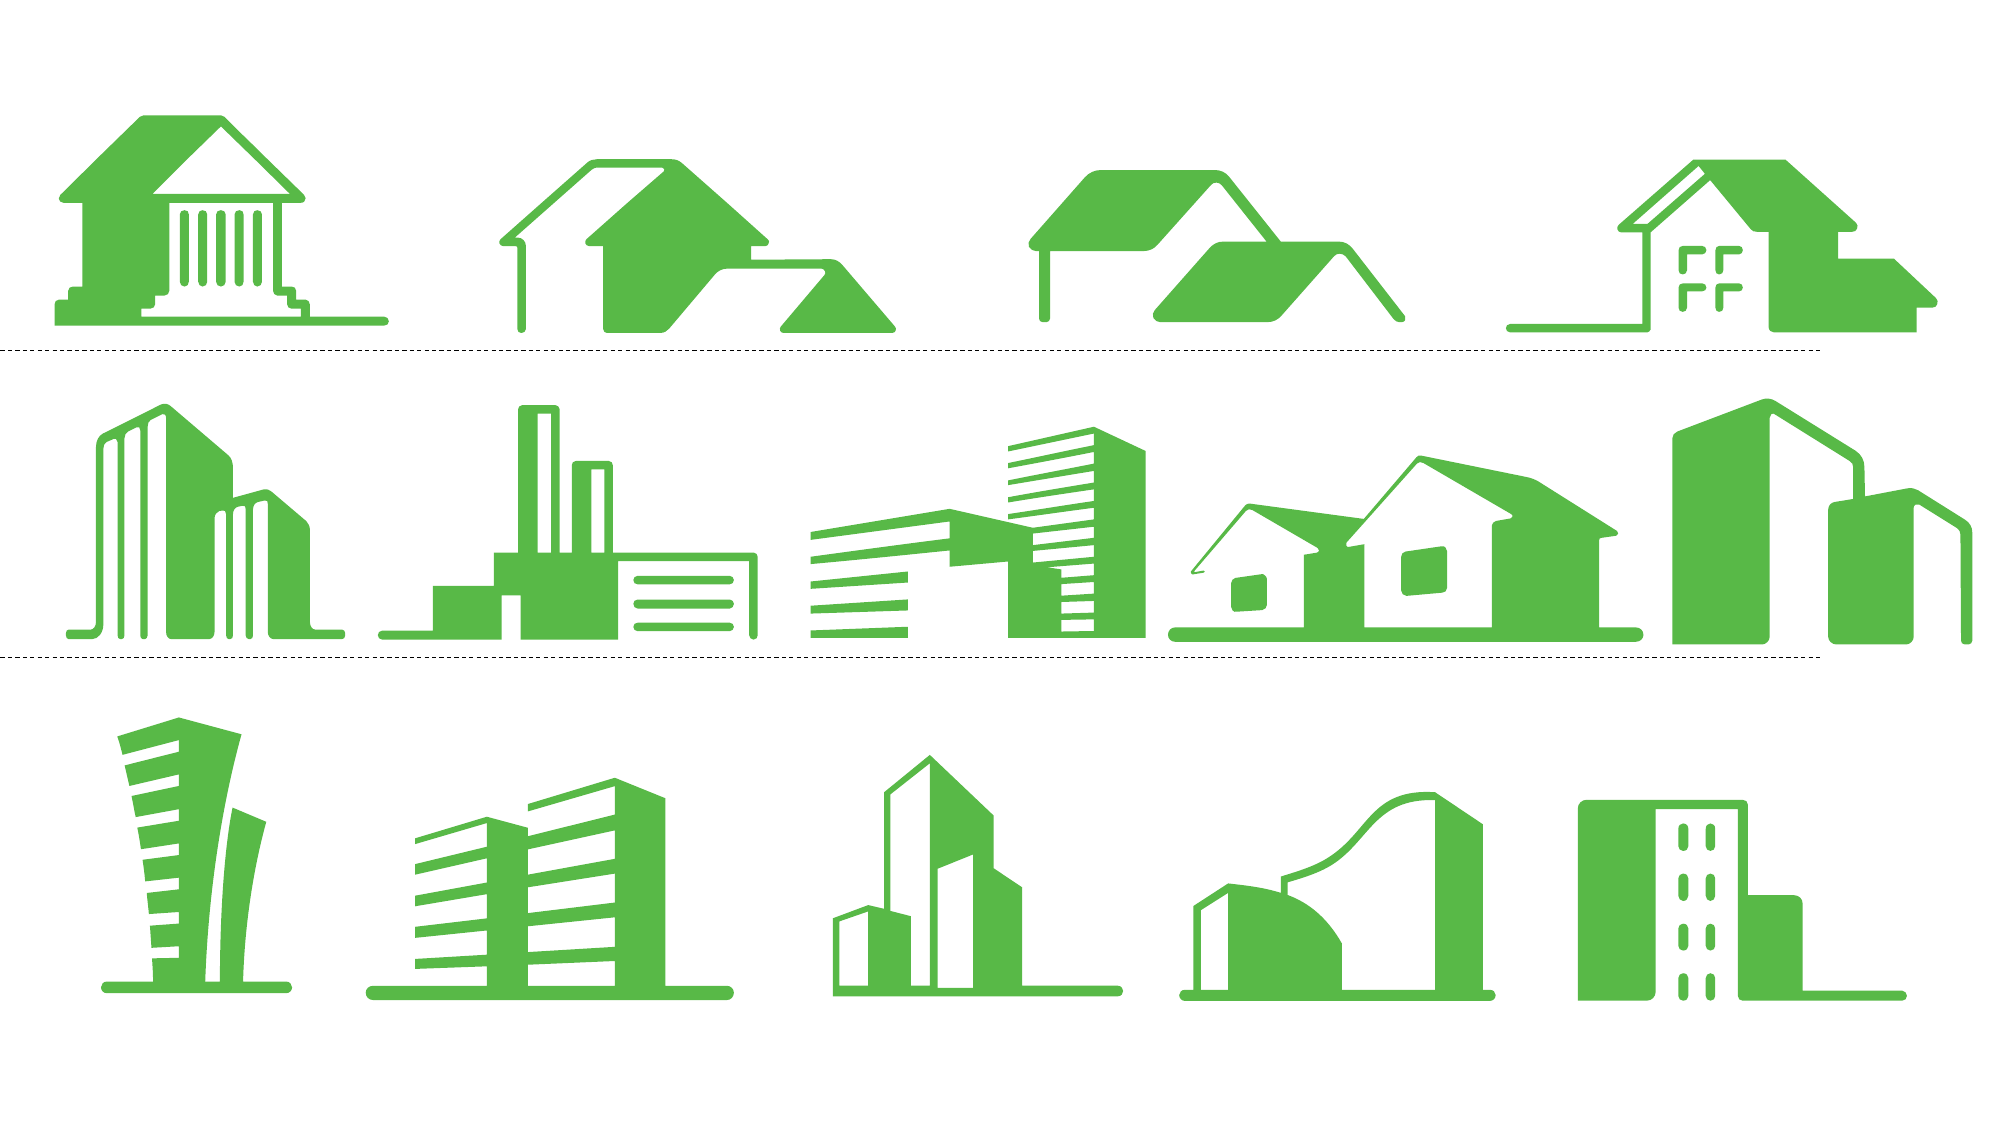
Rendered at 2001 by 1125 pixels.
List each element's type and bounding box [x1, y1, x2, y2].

text_box [1028, 170, 1406, 323]
text_box [1672, 398, 1973, 645]
text_box [832, 754, 1124, 997]
text_box [810, 426, 1146, 638]
text_box [499, 159, 896, 333]
text_box [1167, 455, 1644, 642]
text_box [54, 115, 389, 326]
text_box [1179, 791, 1496, 1001]
text_box [100, 717, 293, 994]
text_box [65, 403, 346, 640]
text_box [1505, 159, 1938, 333]
text_box [377, 405, 758, 640]
text_box [1577, 799, 1907, 1001]
text_box [365, 777, 734, 1001]
